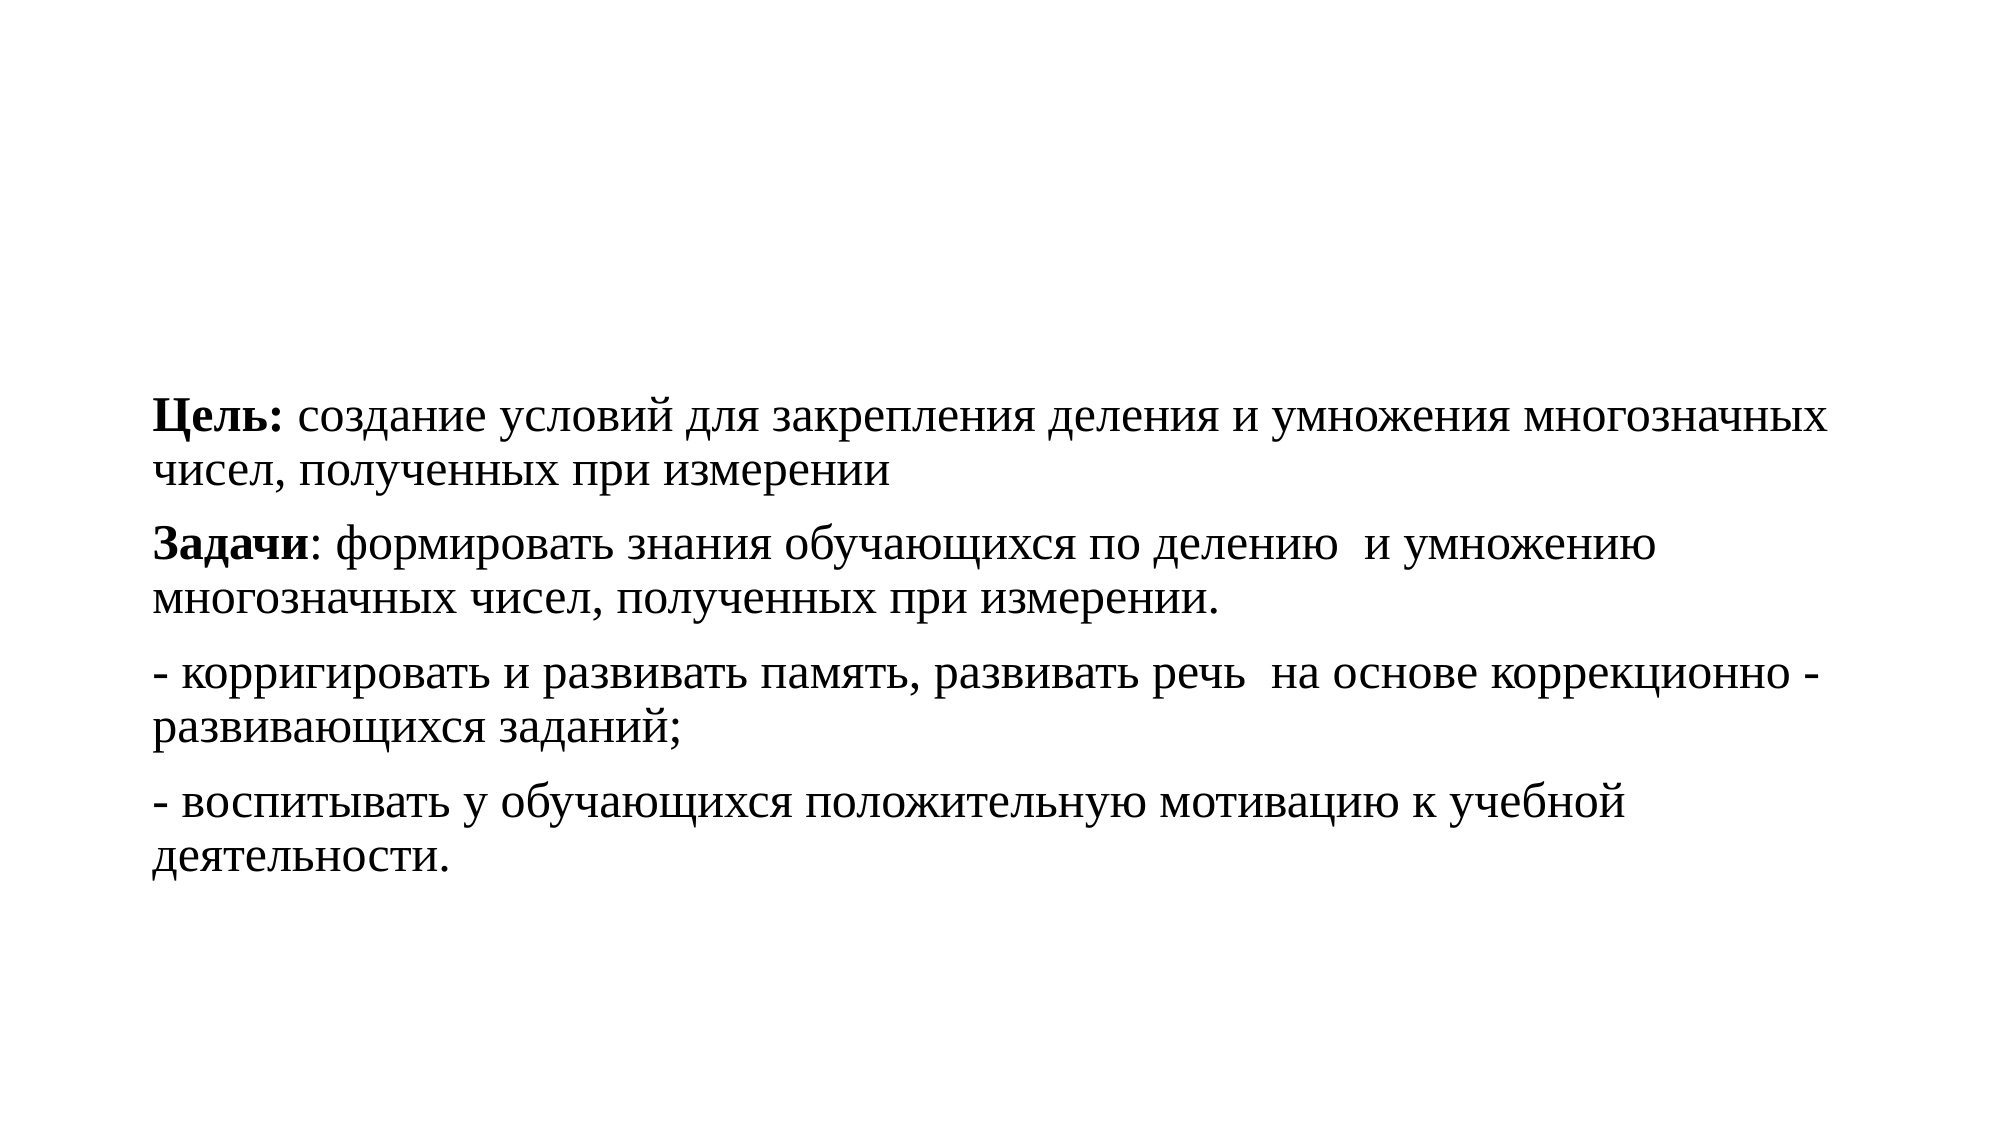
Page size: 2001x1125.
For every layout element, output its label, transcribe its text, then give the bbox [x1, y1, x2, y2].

list Цель: создание условий для закрепления деления и умножения многозначных чисел, полученных при измерении Задачи: формировать знания обучающихся по делению и умножению многозначных чисел, полученных при измерении. - корригировать и развивать память, развивать речь на основе коррекционно - развивающихся заданий; - воспитывать у обучающихся положительную мотивацию к учебной деятельности. [137, 299, 1863, 1014]
